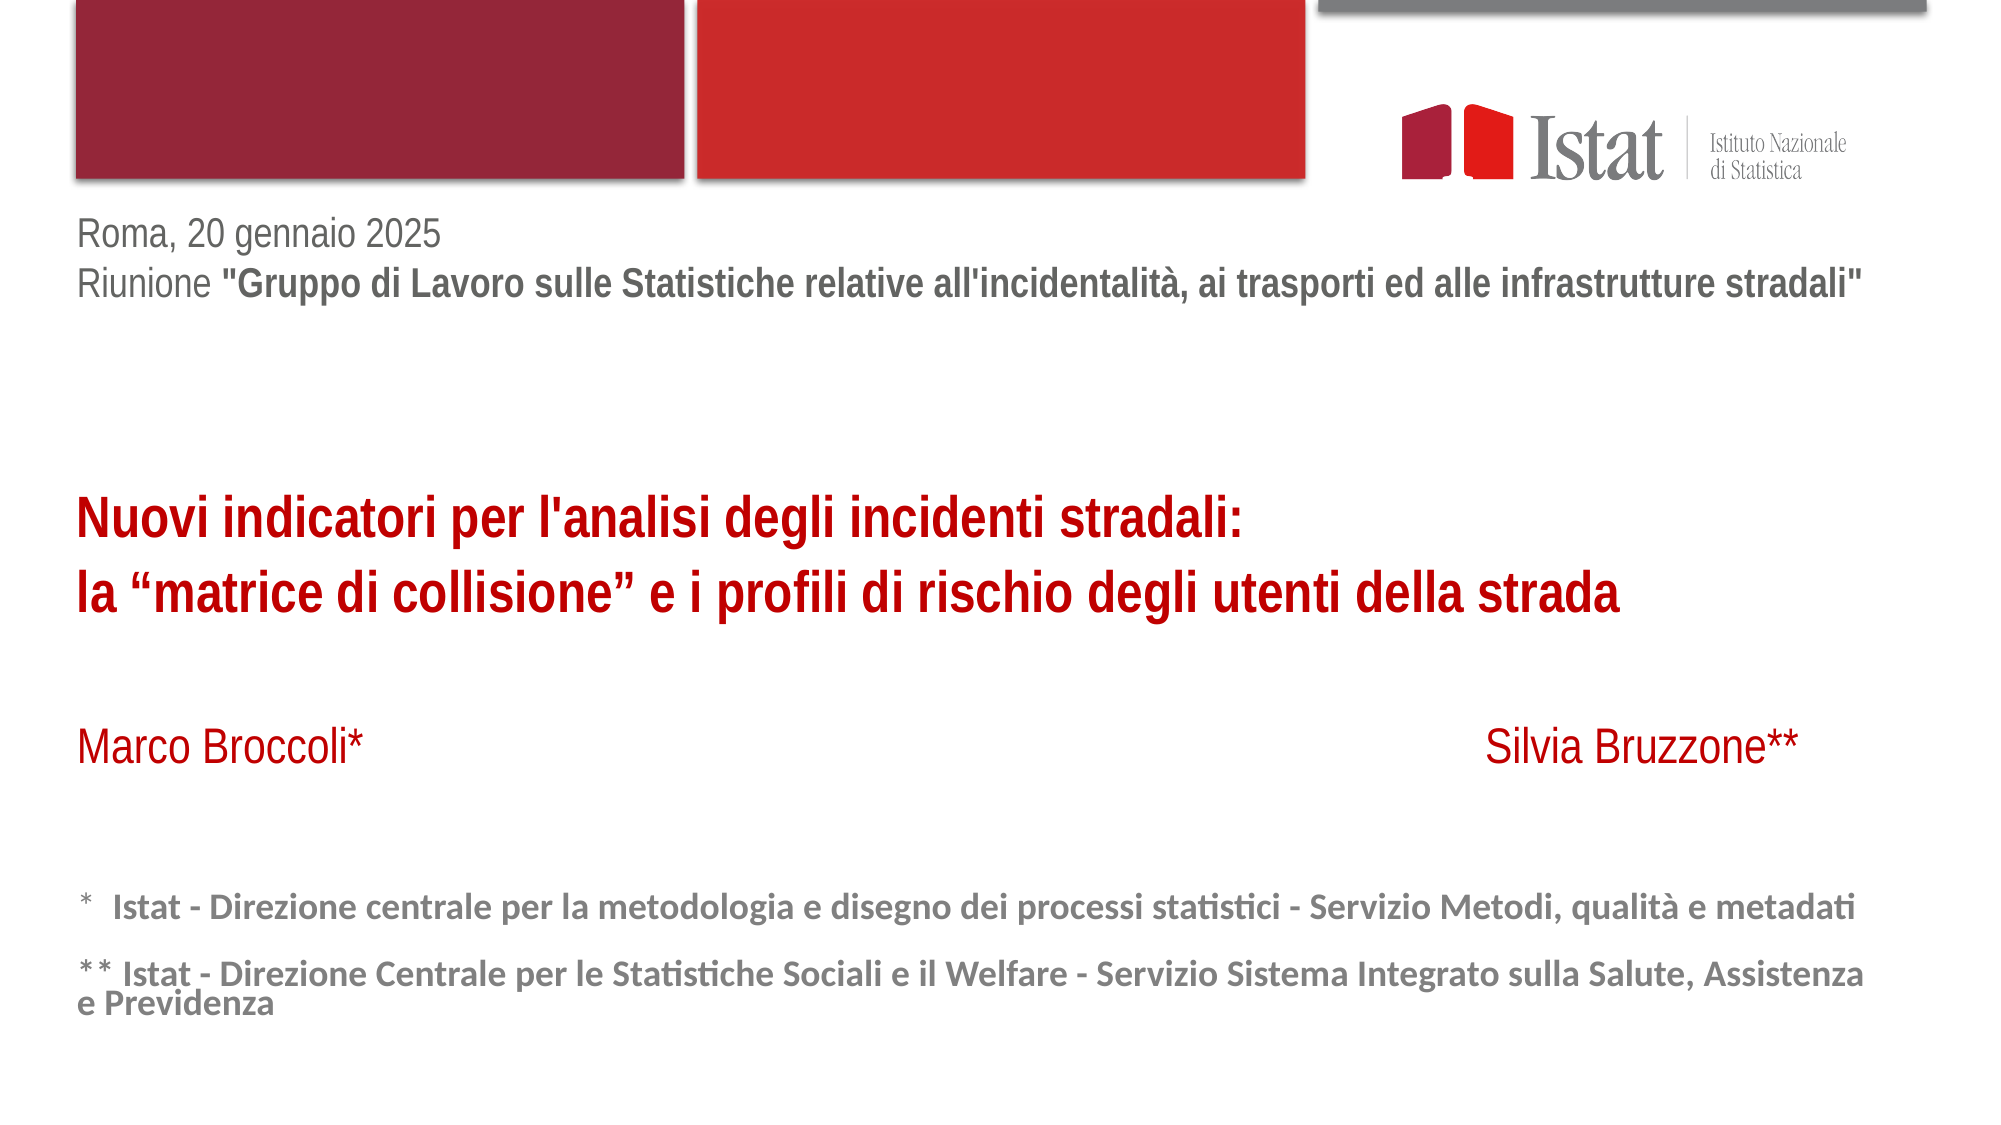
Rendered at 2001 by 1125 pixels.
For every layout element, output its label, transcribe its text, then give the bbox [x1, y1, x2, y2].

title Nuovi indicatori per l'analisi degli incidenti stradali: la “matrice di collisione” e i profili di rischio degli utenti della strada [76, 430, 1885, 667]
picture [1402, 104, 1846, 181]
list * Istat - Direzione centrale per la metodologia e disegno dei processi statistici - Servizio Metodi, qualità e metadati ** Istat - Direzione Centrale per le Statistiche Sociali e il Welfare - Servizio Sistema Integrato sulla Salute, Assistenza e Previdenza [76, 897, 1885, 1057]
list Marco Broccoli* Silvia Bruzzone** [76, 730, 1808, 788]
list Roma, 20 gennaio 2025 Riunione "Gruppo di Lavoro sulle Statistiche relative all'incidentalità, ai trasporti ed alle infrastrutture stradali" [76, 205, 1885, 332]
